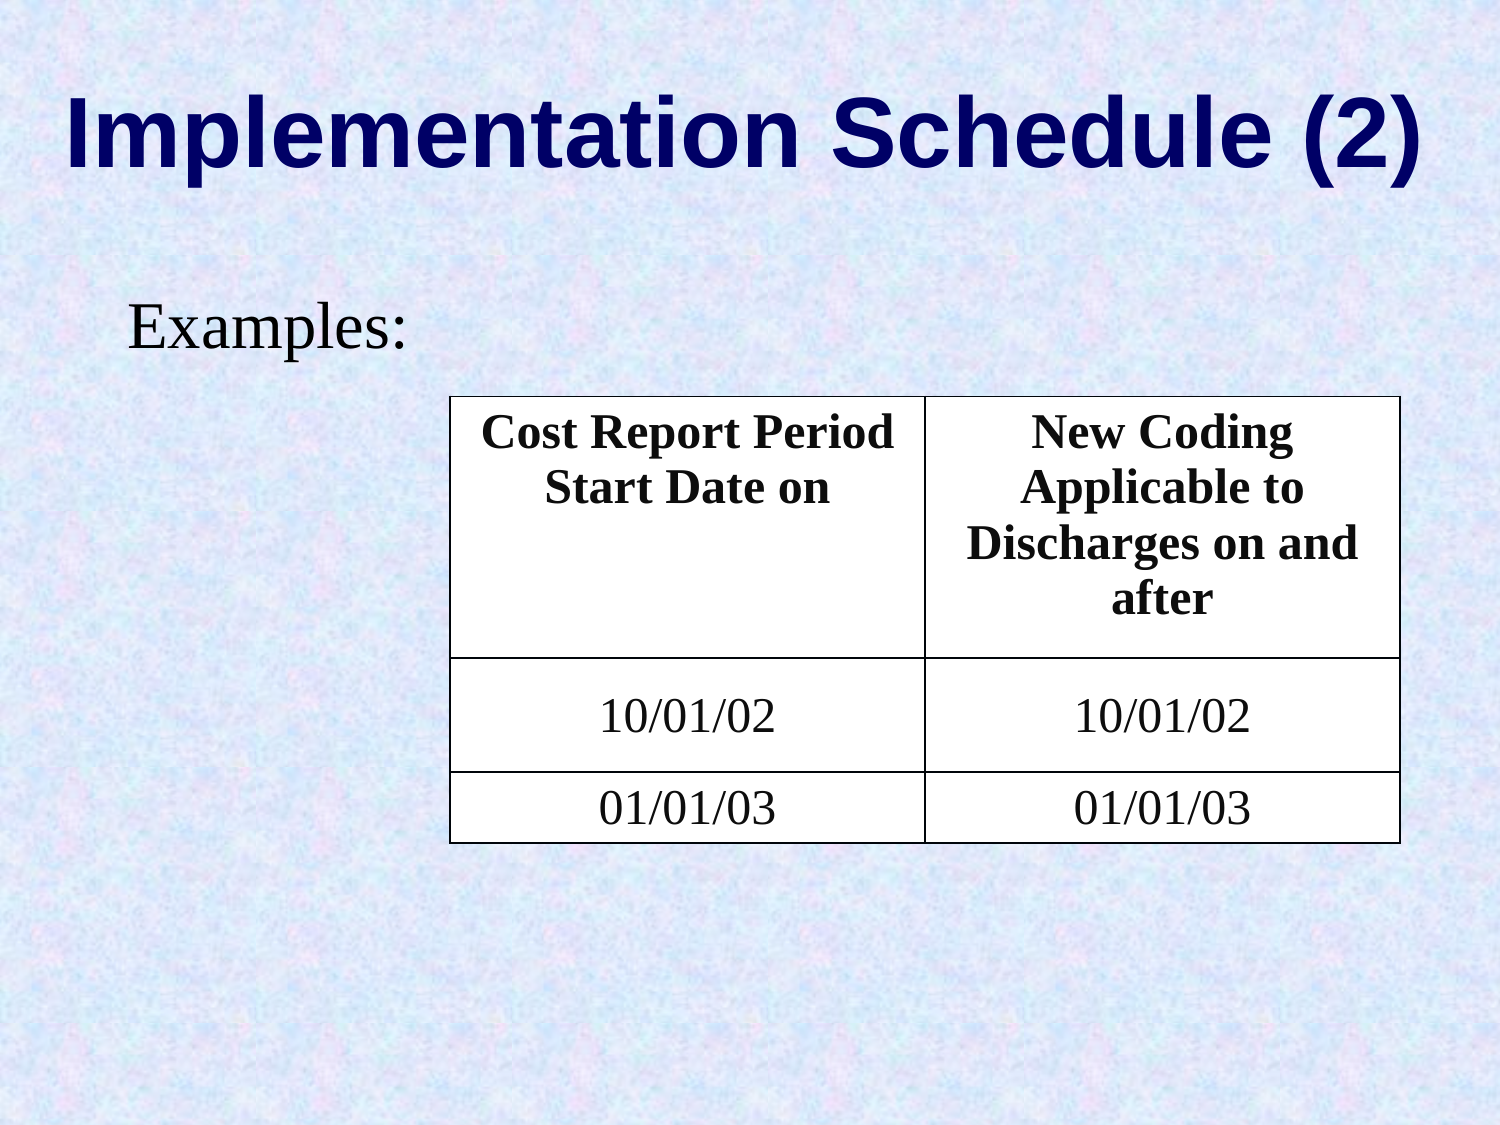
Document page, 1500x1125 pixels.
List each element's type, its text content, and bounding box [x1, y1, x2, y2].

table_cell 10/01/02 [451, 659, 924, 771]
table_header Cost Report Period Start Date on [451, 397, 924, 657]
title Implementation Schedule (2) [50, 37, 1450, 238]
table_cell 01/01/03 [926, 773, 1399, 842]
list Examples: [112, 275, 1375, 1050]
table_header New Coding Applicable to Discharges on and after [926, 397, 1399, 657]
table_cell 01/01/03 [451, 773, 924, 842]
table_cell 10/01/02 [926, 659, 1399, 771]
